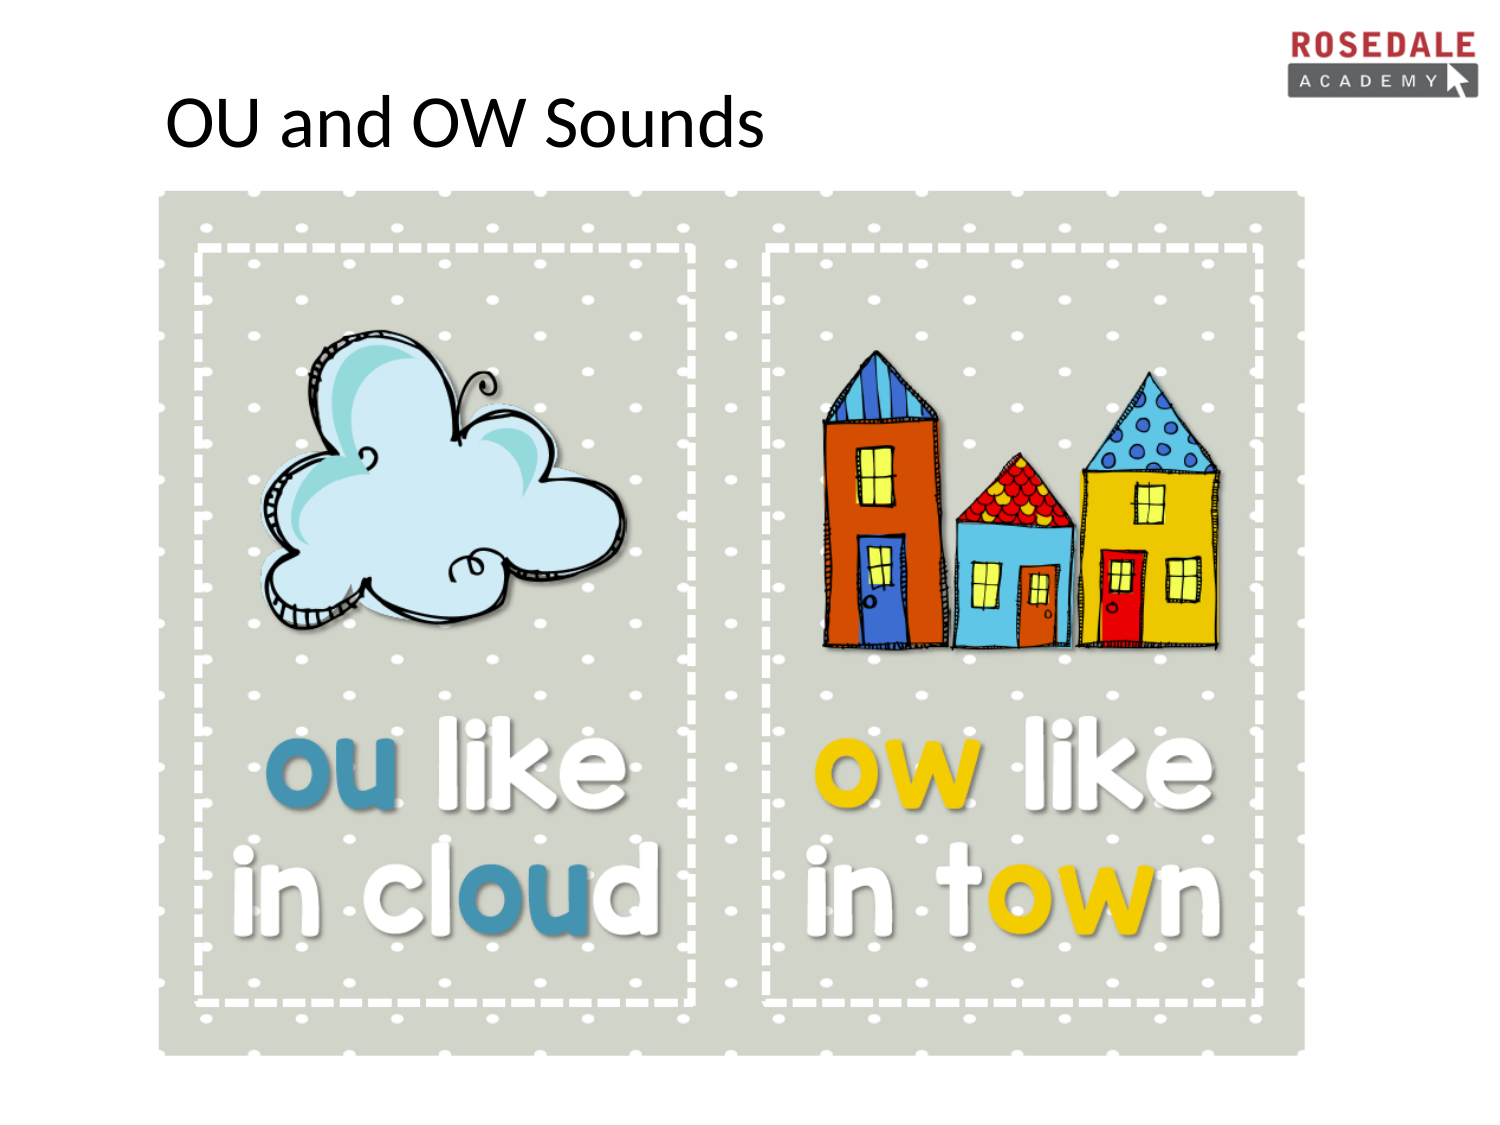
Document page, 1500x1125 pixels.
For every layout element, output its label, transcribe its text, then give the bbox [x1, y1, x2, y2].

picture [1281, 25, 1484, 103]
picture [147, 172, 1317, 1075]
text_box OU and OW Sounds [150, 64, 782, 170]
